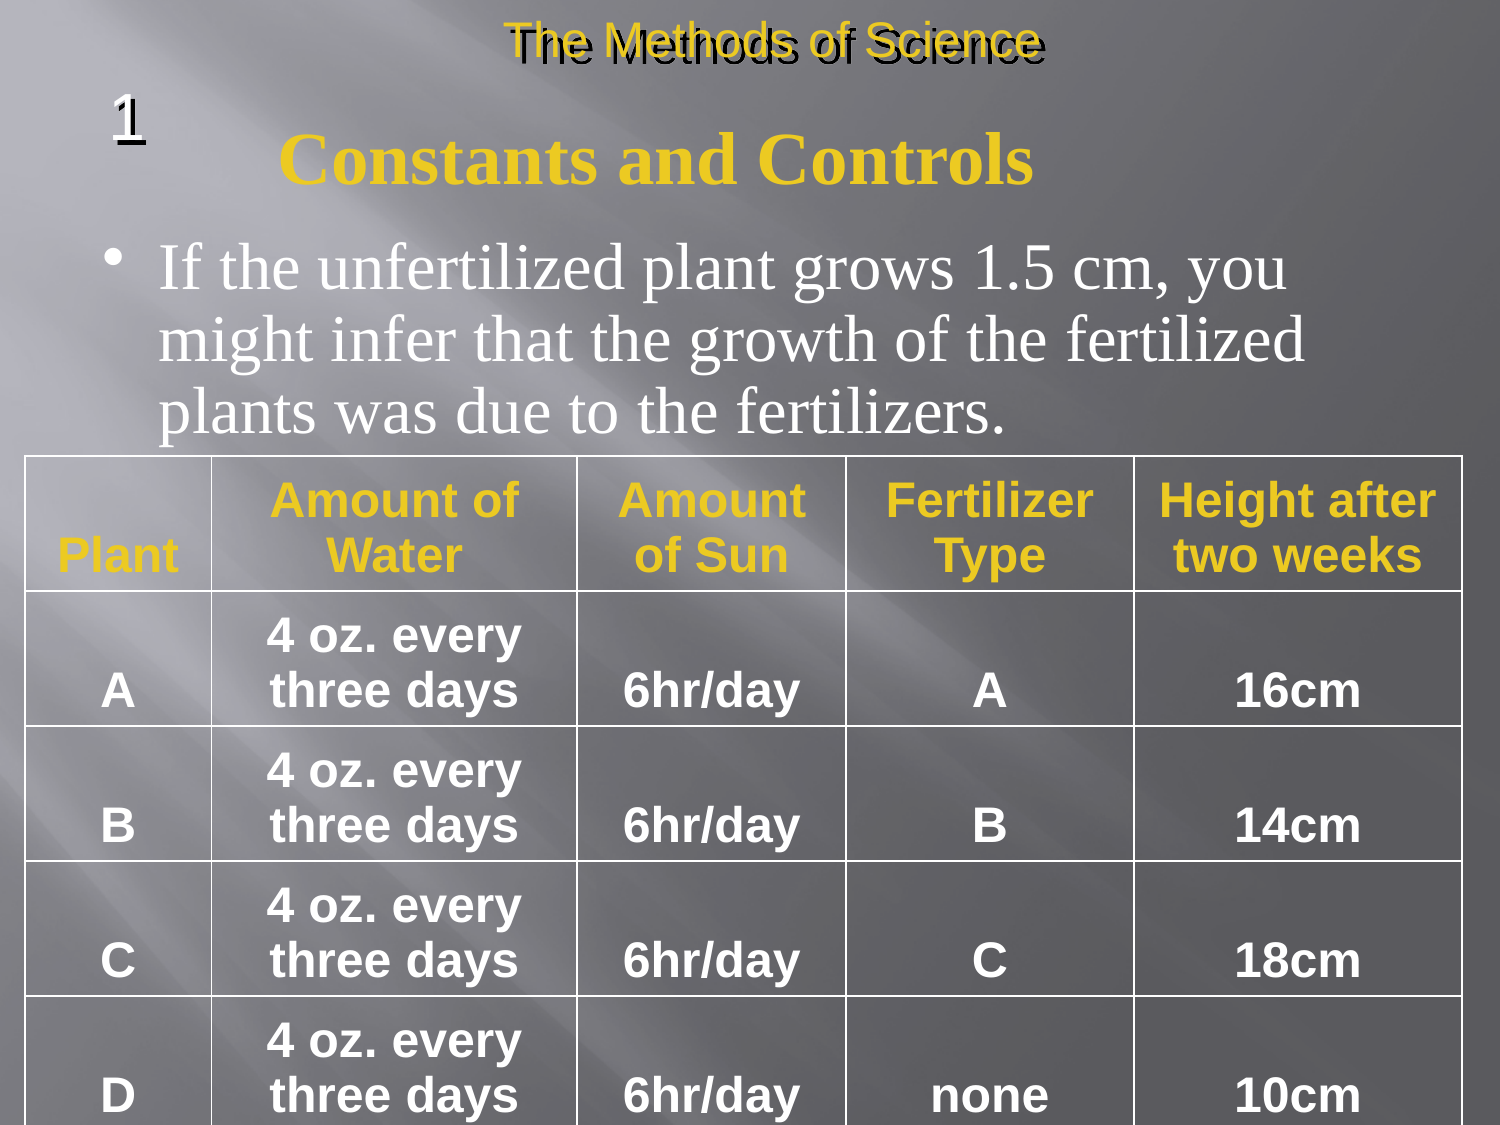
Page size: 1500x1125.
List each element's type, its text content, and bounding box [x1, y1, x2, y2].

table_cell 6hr/day [578, 592, 845, 725]
text_box If the unfertilized plant grows 1.5 cm, you might infer that the growth of the fertilized plants was due to the fertilizers. [87, 224, 1388, 455]
table_cell 6hr/day [578, 727, 845, 860]
table_cell 6hr/day [578, 997, 845, 1125]
table_header Fertilizer Type [847, 457, 1133, 590]
table_cell C [26, 862, 211, 995]
table_header Amount of Water [212, 457, 576, 590]
table_cell 16cm [1135, 592, 1461, 725]
table_cell A [847, 592, 1133, 725]
table_header Height after two weeks [1135, 457, 1461, 590]
table_cell 4 oz. every three days [212, 727, 576, 860]
table_cell B [847, 727, 1133, 860]
table_header Amount of Sun [578, 457, 845, 590]
table_cell 14cm [1135, 727, 1461, 860]
text_box 1 [93, 66, 161, 162]
text_box The Methods of Science [487, 0, 1057, 75]
table_header Plant [26, 457, 211, 590]
table_cell D [26, 997, 211, 1125]
table_cell A [26, 592, 211, 725]
table_cell 4 oz. every three days [212, 997, 576, 1125]
text_box Constants and Controls [262, 112, 1301, 209]
table_cell 4 oz. every three days [212, 592, 576, 725]
table_cell 18cm [1135, 862, 1461, 995]
table_cell none [847, 997, 1133, 1125]
table_cell 4 oz. every three days [212, 862, 576, 995]
table_cell B [26, 727, 211, 860]
table_cell C [847, 862, 1133, 995]
table_cell 10cm [1135, 997, 1461, 1125]
table_cell 6hr/day [578, 862, 845, 995]
